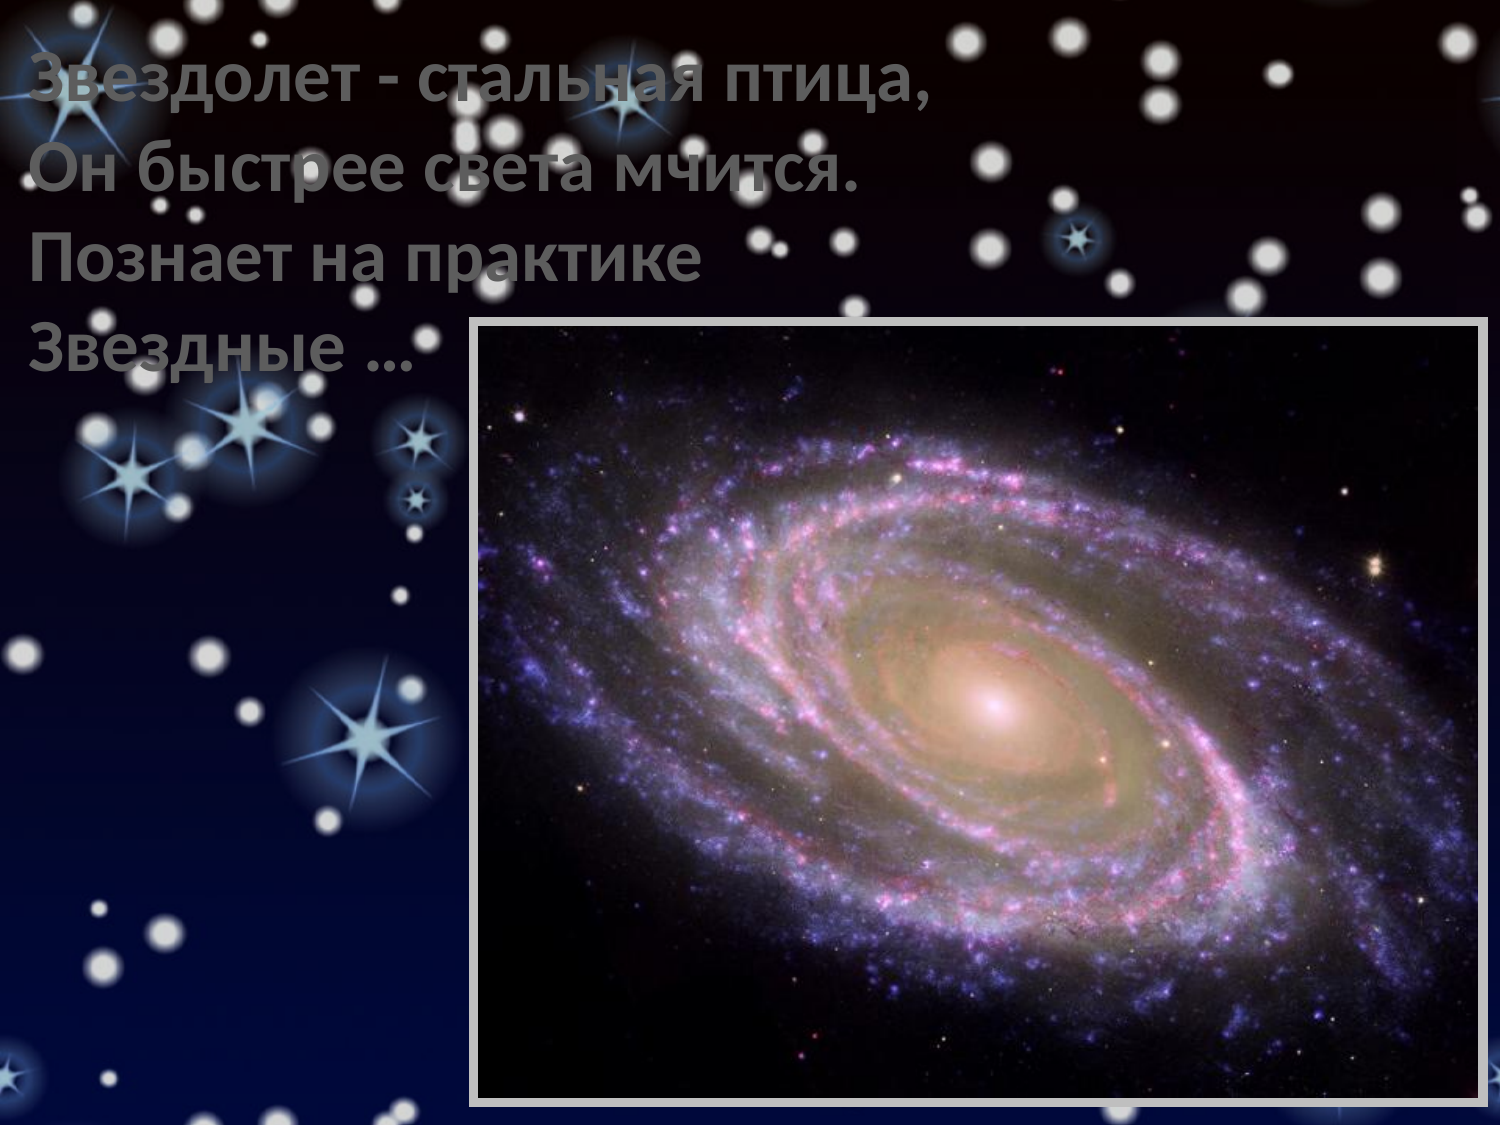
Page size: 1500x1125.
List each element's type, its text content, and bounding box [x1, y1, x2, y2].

text_box Звездолет - стальная птица, Он быстрее света мчится. Познает на практике Звездные … [13, 19, 1121, 394]
picture [0, 0, 1500, 1125]
